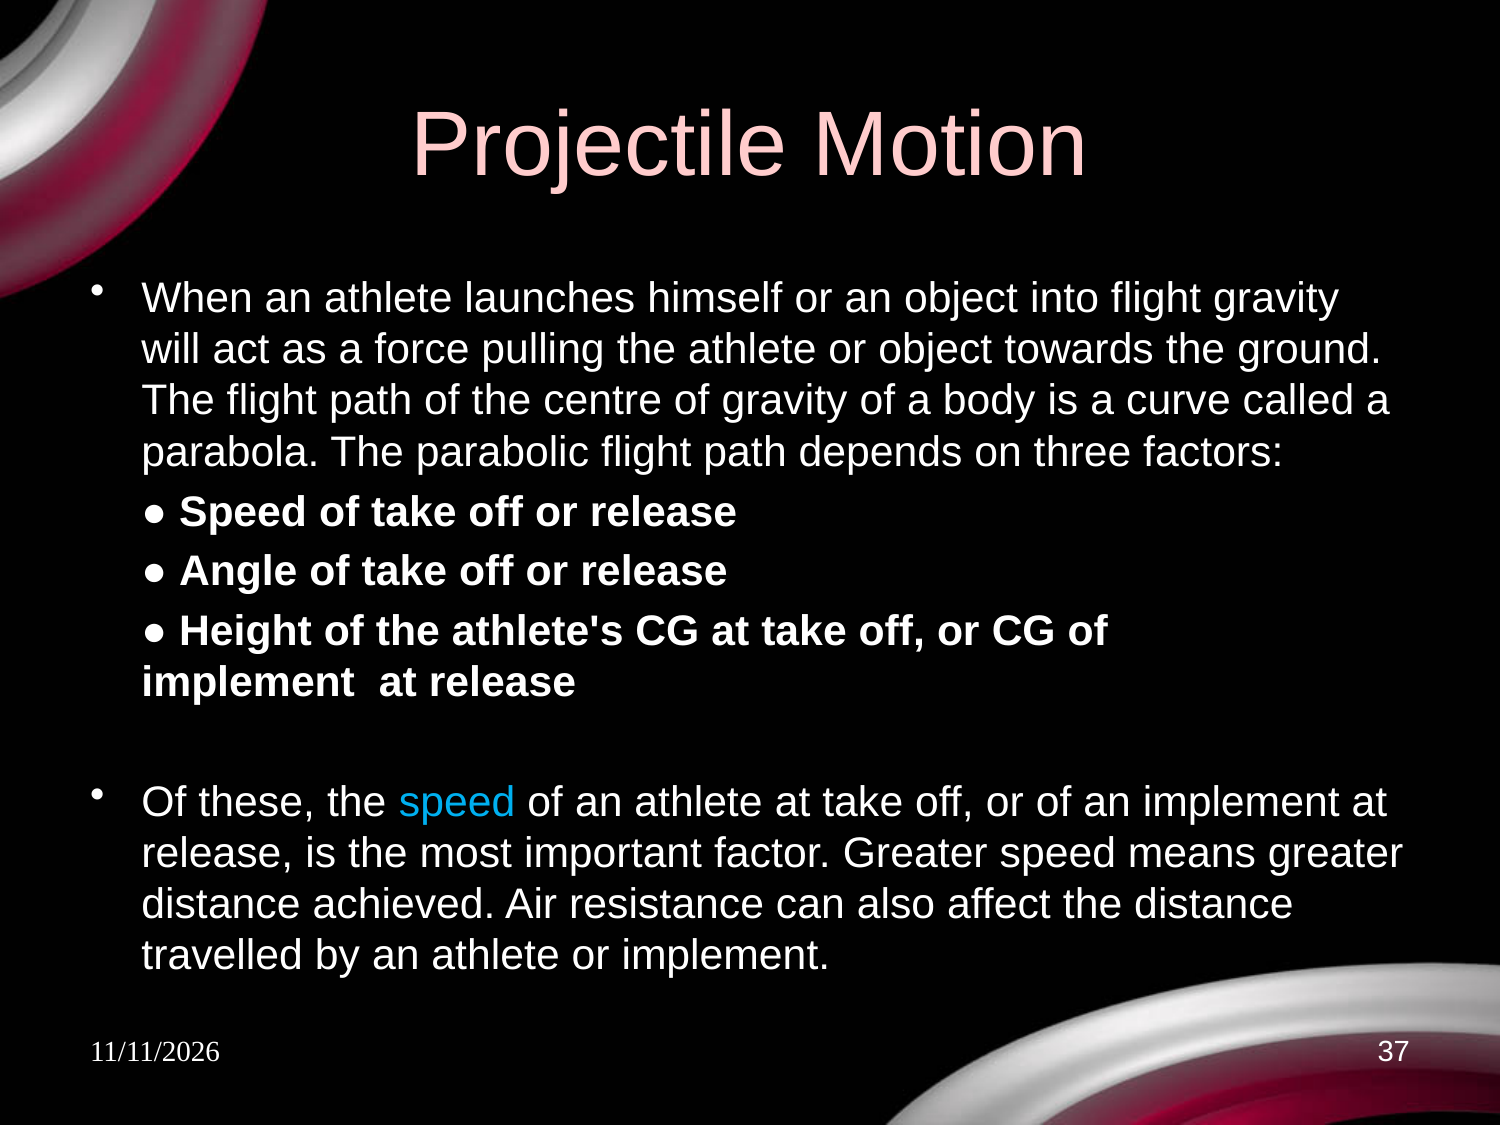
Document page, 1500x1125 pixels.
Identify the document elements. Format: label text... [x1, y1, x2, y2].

picture [0, 0, 1500, 1125]
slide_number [74, 1024, 426, 1103]
list When an athlete launches himself or an object into flight gravity will act as a force pulling the athlete or object towards the ground. The flight path of the centre of gravity of a body is a curve called a parabola. The parabolic flight path depends on three factors: ● Speed of take off or release ● Angle of take off or release ● Height of the athlete's CG at take off, or CG of implement at release Of these, the speed of an athlete at take off, or of an implement at release, is the most important factor. Greater speed means greater distance achieved. Air resistance can also affect the distance travelled by an athlete or implement. [74, 262, 1426, 1006]
slide_number 37 [1074, 1024, 1426, 1103]
title Projectile Motion [74, 44, 1426, 233]
